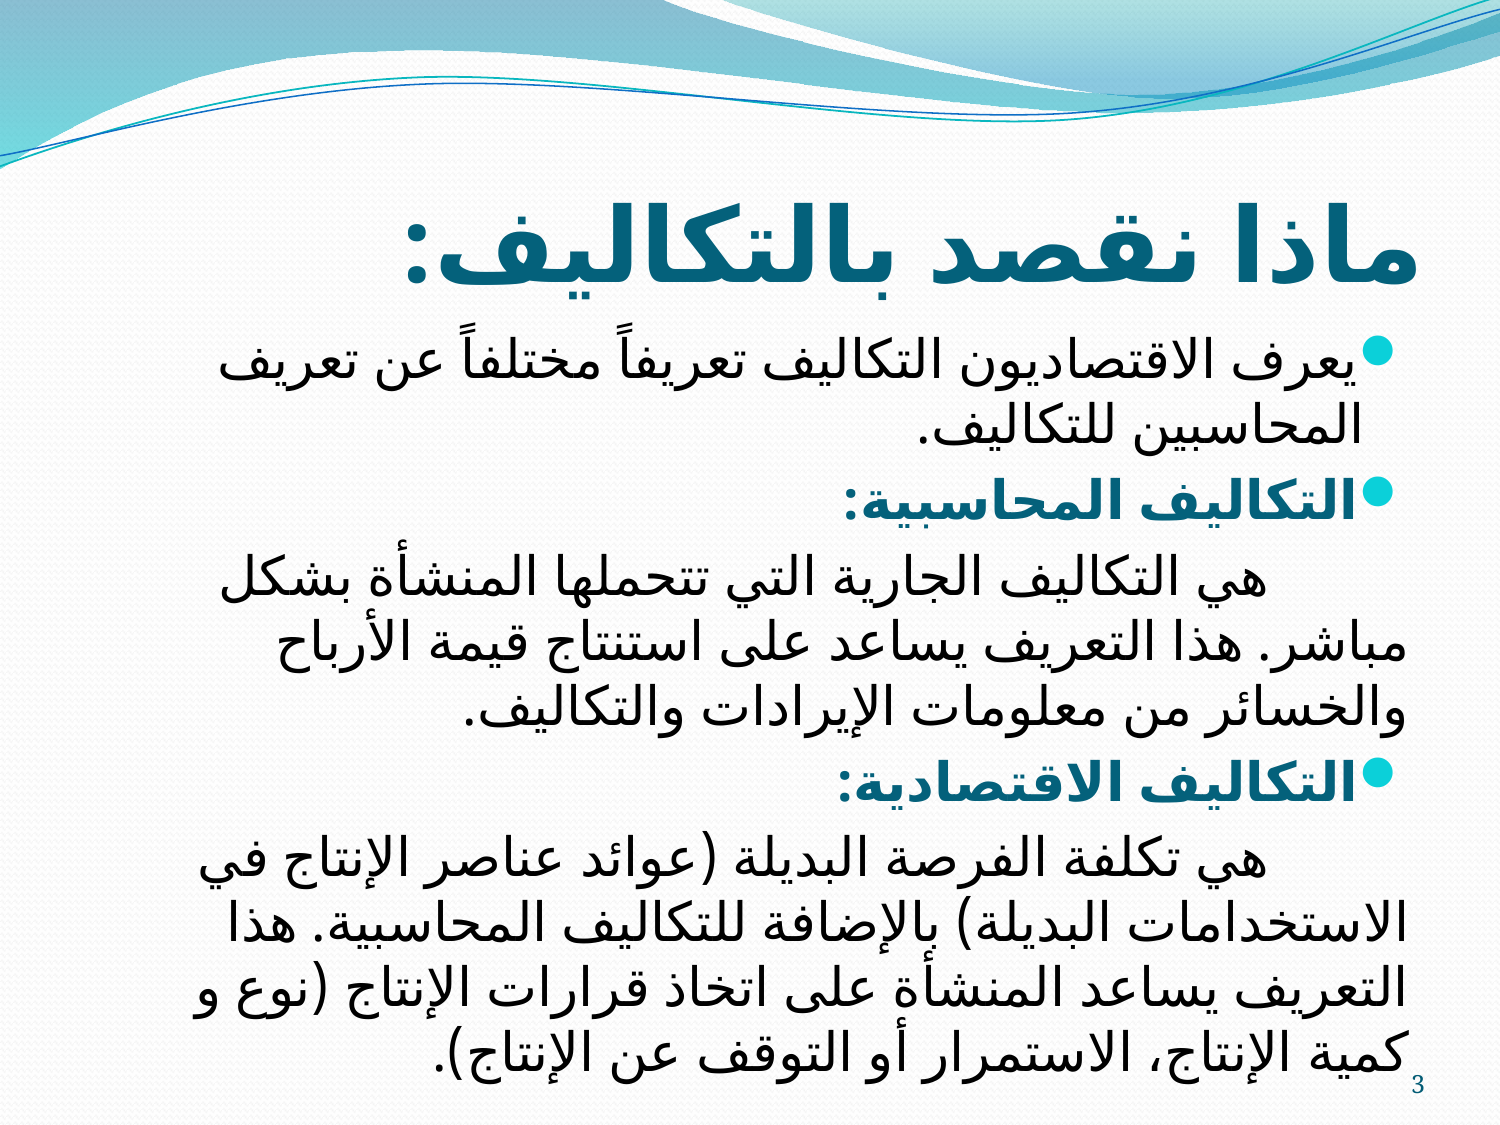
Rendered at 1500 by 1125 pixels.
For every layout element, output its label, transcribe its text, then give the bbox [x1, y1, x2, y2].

list يعرف الاقتصاديون التكاليف تعريفاً مختلفاً عن تعريف المحاسبين للتكاليف. التكاليف المحاسبية: هي التكاليف الجارية التي تتحملها المنشأة بشكل مباشر. هذا التعريف يساعد على استنتاج قيمة الأرباح والخسائر من معلومات الإيرادات والتكاليف. التكاليف الاقتصادية: هي تكلفة الفرصة البديلة (عوائد عناصر الإنتاج في الاستخدامات البديلة) بالإضافة للتكاليف المحاسبية. هذا التعريف يساعد المنشأة على اتخاذ قرارات الإنتاج (نوع و كمية الإنتاج، الاستمرار أو التوقف عن الإنتاج). [75, 317, 1425, 1038]
title ماذا نقصد بالتكاليف: [75, 115, 1425, 303]
slide_number 3 [1299, 1042, 1425, 1103]
